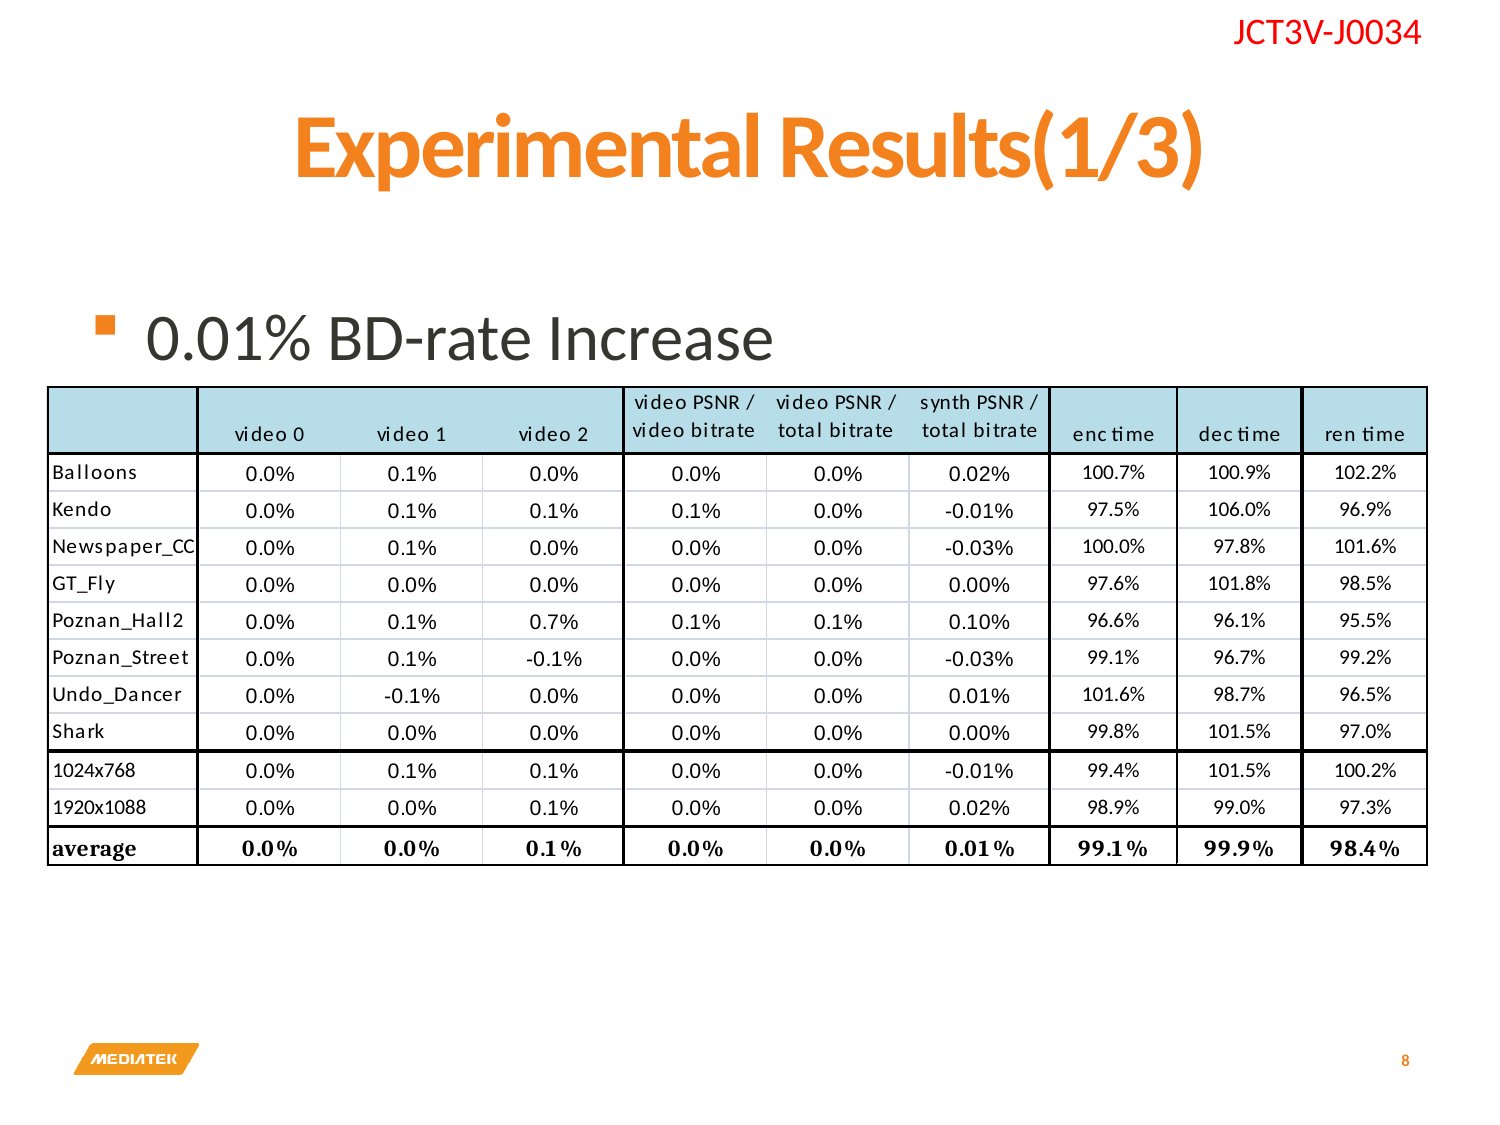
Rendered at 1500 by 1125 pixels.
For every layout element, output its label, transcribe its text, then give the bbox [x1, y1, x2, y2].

picture [73, 1043, 199, 1075]
list 0.01% BD-rate Increase [75, 286, 1500, 990]
picture [46, 386, 1430, 868]
slide_number 8 [1251, 1029, 1425, 1090]
title Experimental Results(1/3) [75, 99, 1425, 286]
